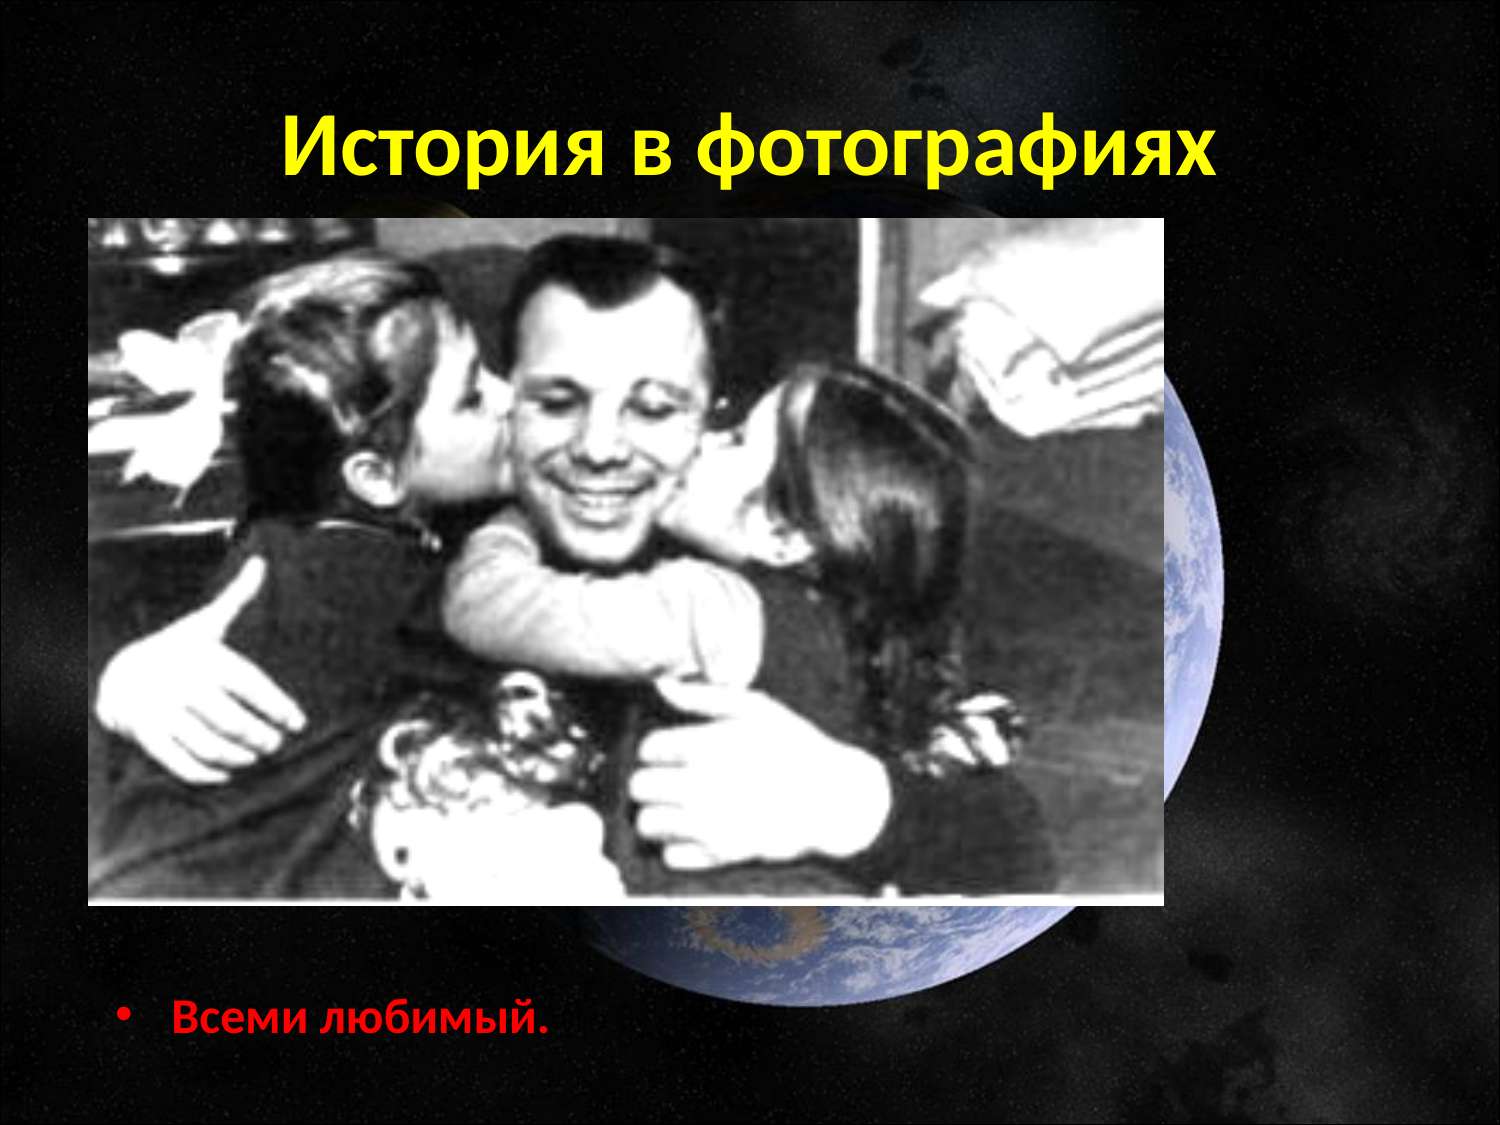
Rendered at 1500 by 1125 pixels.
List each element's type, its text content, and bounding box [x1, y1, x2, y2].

title История в фотографиях [74, 44, 1426, 233]
list Всеми любимый. [100, 975, 763, 1095]
picture [88, 218, 1164, 906]
text_box [0, 0, 1500, 1125]
